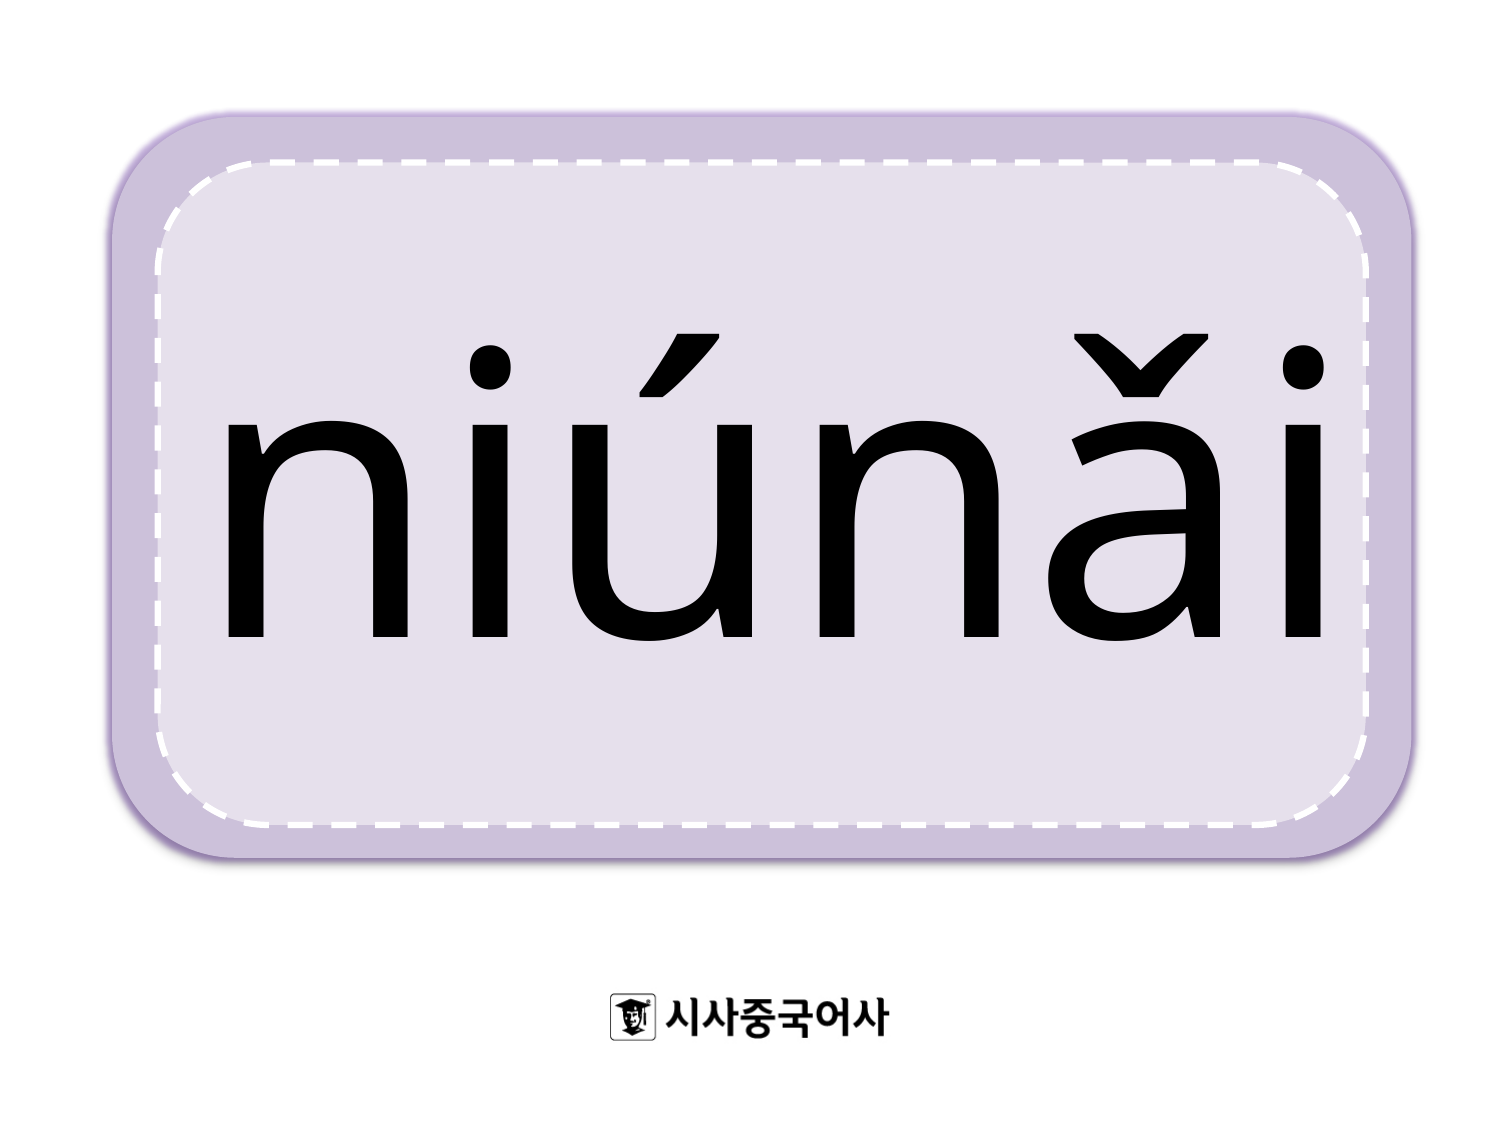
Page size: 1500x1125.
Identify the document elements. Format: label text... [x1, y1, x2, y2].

picture [602, 987, 898, 1047]
text_box niúnǎi [171, 148, 1380, 811]
